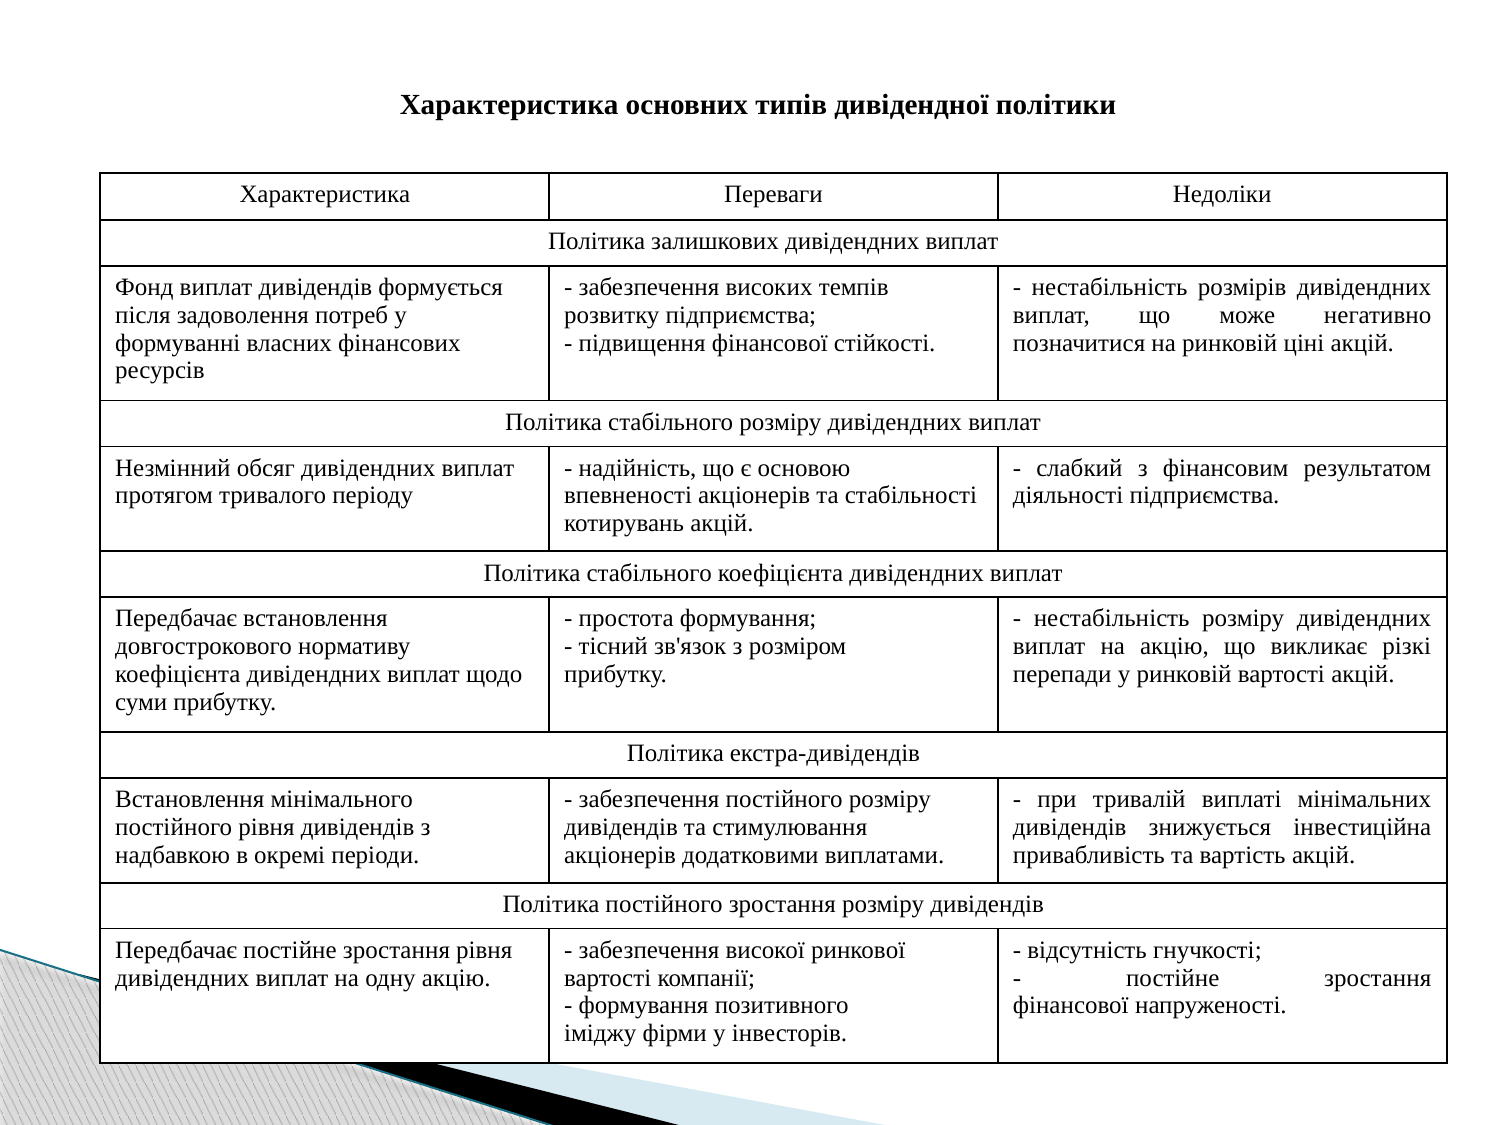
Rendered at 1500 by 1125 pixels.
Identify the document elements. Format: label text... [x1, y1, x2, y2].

table_cell Передбачає встановлення довгострокового нормативу коефіцієнта дивідендних виплат щодо суми прибутку. [101, 598, 548, 731]
table_cell Фонд виплат дивідендів формується після задоволення потреб у формуванні власних фінансових ресурсів [101, 267, 548, 400]
table_cell Політика стабільного розміру дивідендних виплат [101, 401, 1446, 446]
table_header Недоліки [999, 174, 1446, 219]
table_cell Політика постійного зростання розміру дивідендів [101, 884, 1446, 928]
table_cell - нестабільність розмірів дивідендних виплат, що може негативно позначитися на ринковій ціні акцій. [999, 267, 1446, 400]
table_cell - надійність, що є основою впевненості акціонерів та стабільності котирувань акцій. [550, 447, 997, 550]
table_cell Передбачає постійне зростання рівня дивідендних виплат на одну акцію. [101, 929, 548, 1062]
table_cell Встановлення мінімального постійного рівня дивідендів з надбавкою в окремі періоди. [101, 779, 548, 882]
table_cell Політика залишкових дивідендних виплат [101, 221, 1446, 265]
table_header Характеристика [101, 174, 548, 219]
table_cell - при тривалій виплаті мінімальних дивідендів знижується інвестиційна привабливість та вартість акцій. [999, 779, 1446, 882]
table_cell - відсутність гнучкості; - постійне зростання фінансової напруженості. [999, 929, 1446, 1062]
table_cell - забезпечення постійного розміру дивідендів та стимулювання акціонерів додатковими виплатами. [550, 779, 997, 882]
table_cell Політика стабільного коефіцієнта дивідендних виплат [101, 552, 1446, 596]
table_cell Незмінний обсяг дивідендних виплат протягом тривалого періоду [101, 447, 548, 550]
table_cell Політика екстра-дивідендів [101, 733, 1446, 777]
table_cell - слабкий з фінансовим результатом діяльності підприємства. [999, 447, 1446, 550]
text_box Характеристика основних типів дивідендної політики [289, 77, 1235, 163]
table_cell - забезпечення високої ринкової вартості компанії; - формування позитивного іміджу фірми у інвесторів. [550, 929, 997, 1062]
table_cell - нестабільність розміру дивідендних виплат на акцію, що викликає різкі перепади у ринковій вартості акцій. [999, 598, 1446, 731]
table_header Переваги [550, 174, 997, 219]
table_cell - забезпечення високих темпів розвитку підприємства; - підвищення фінансової стійкості. [550, 267, 997, 400]
table_cell - простота формування; - тісний зв'язок з розміром прибутку. [550, 598, 997, 731]
